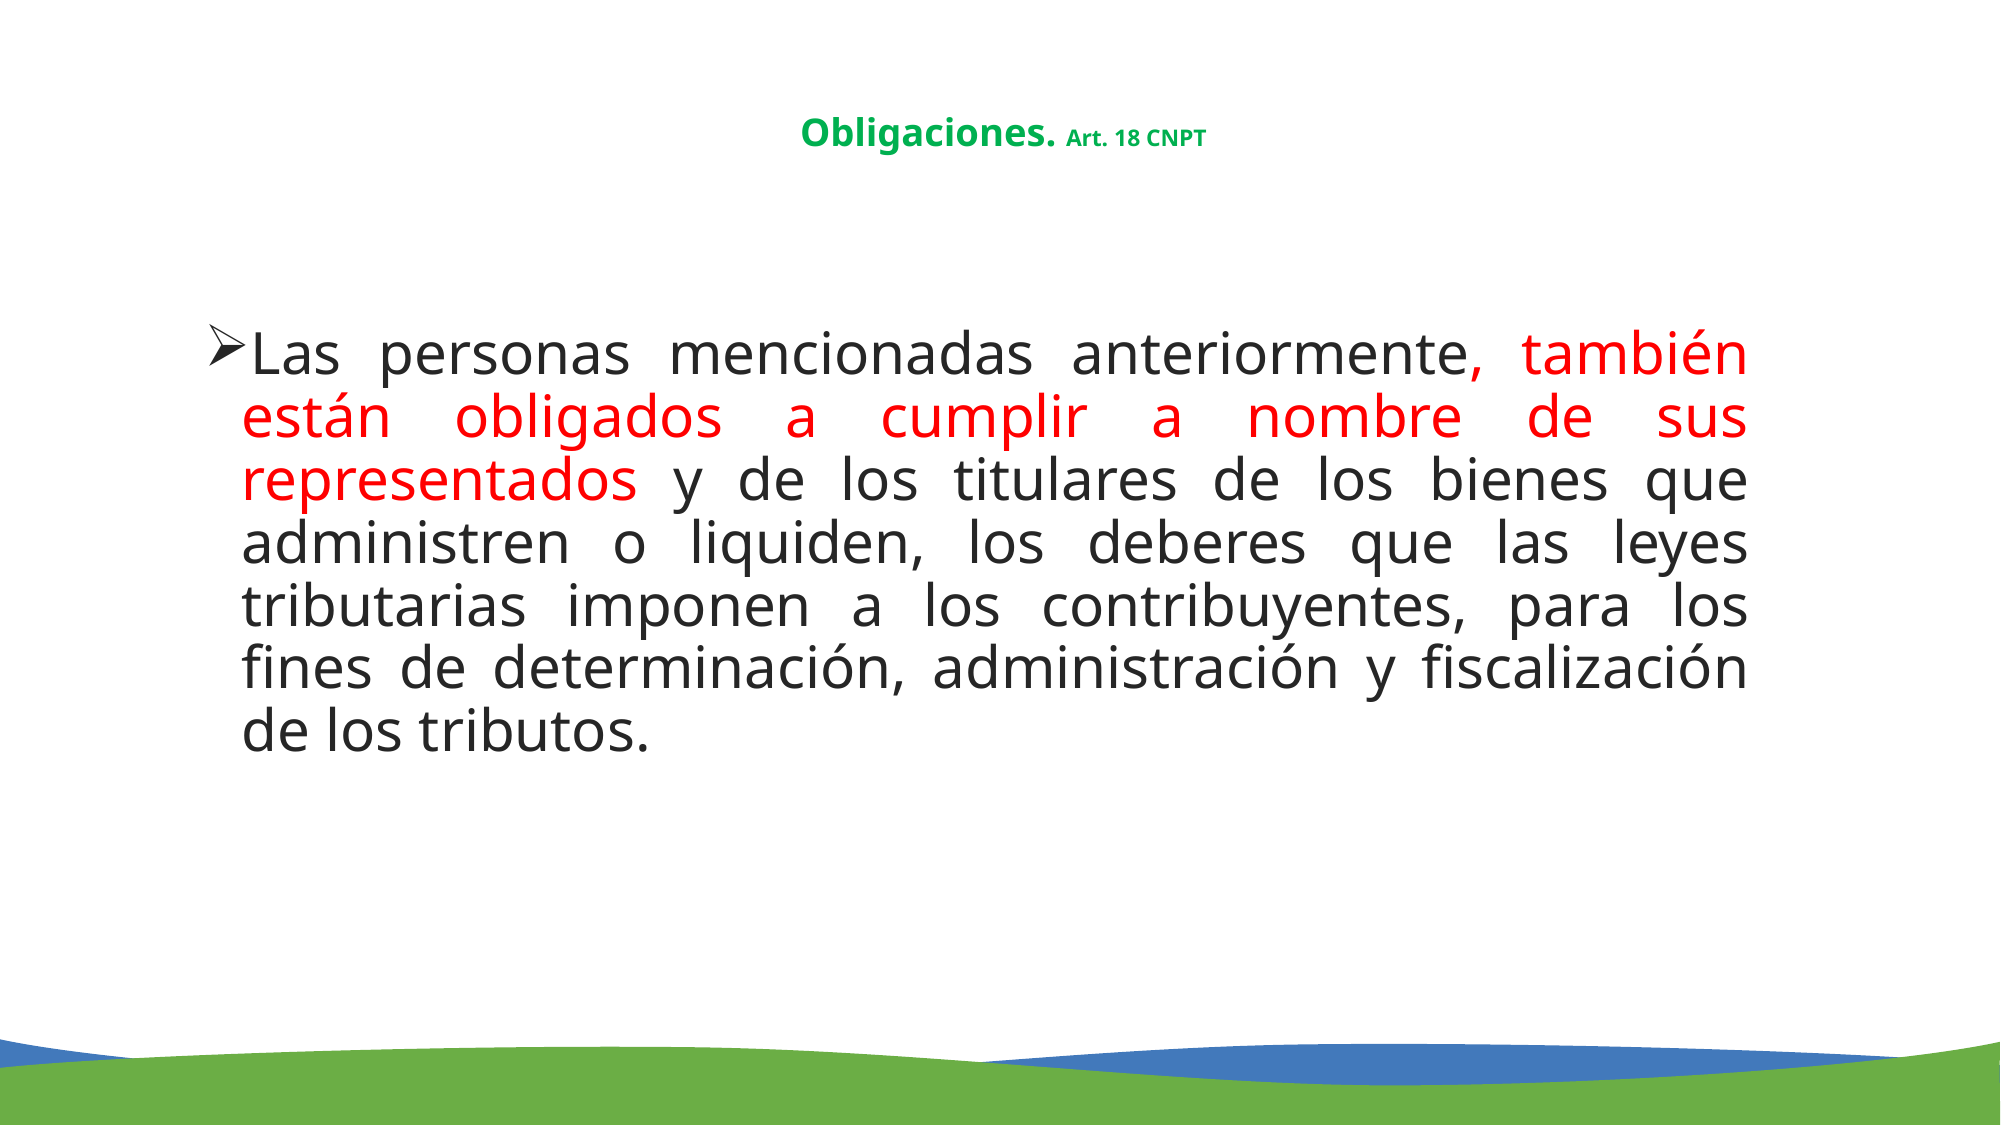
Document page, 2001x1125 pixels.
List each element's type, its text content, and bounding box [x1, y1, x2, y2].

text_box Las personas mencionadas anteriormente, también están obligados a cumplir a nombre de sus representados y de los titulares de los bienes que administren o liquiden, los deberes que las leyes tributarias imponen a los contribuyentes, para los fines de determinación, administración y fiscalización de los tributos. [189, 226, 1765, 1047]
title Obligaciones. Art. 18 CNPT [403, 66, 1604, 209]
